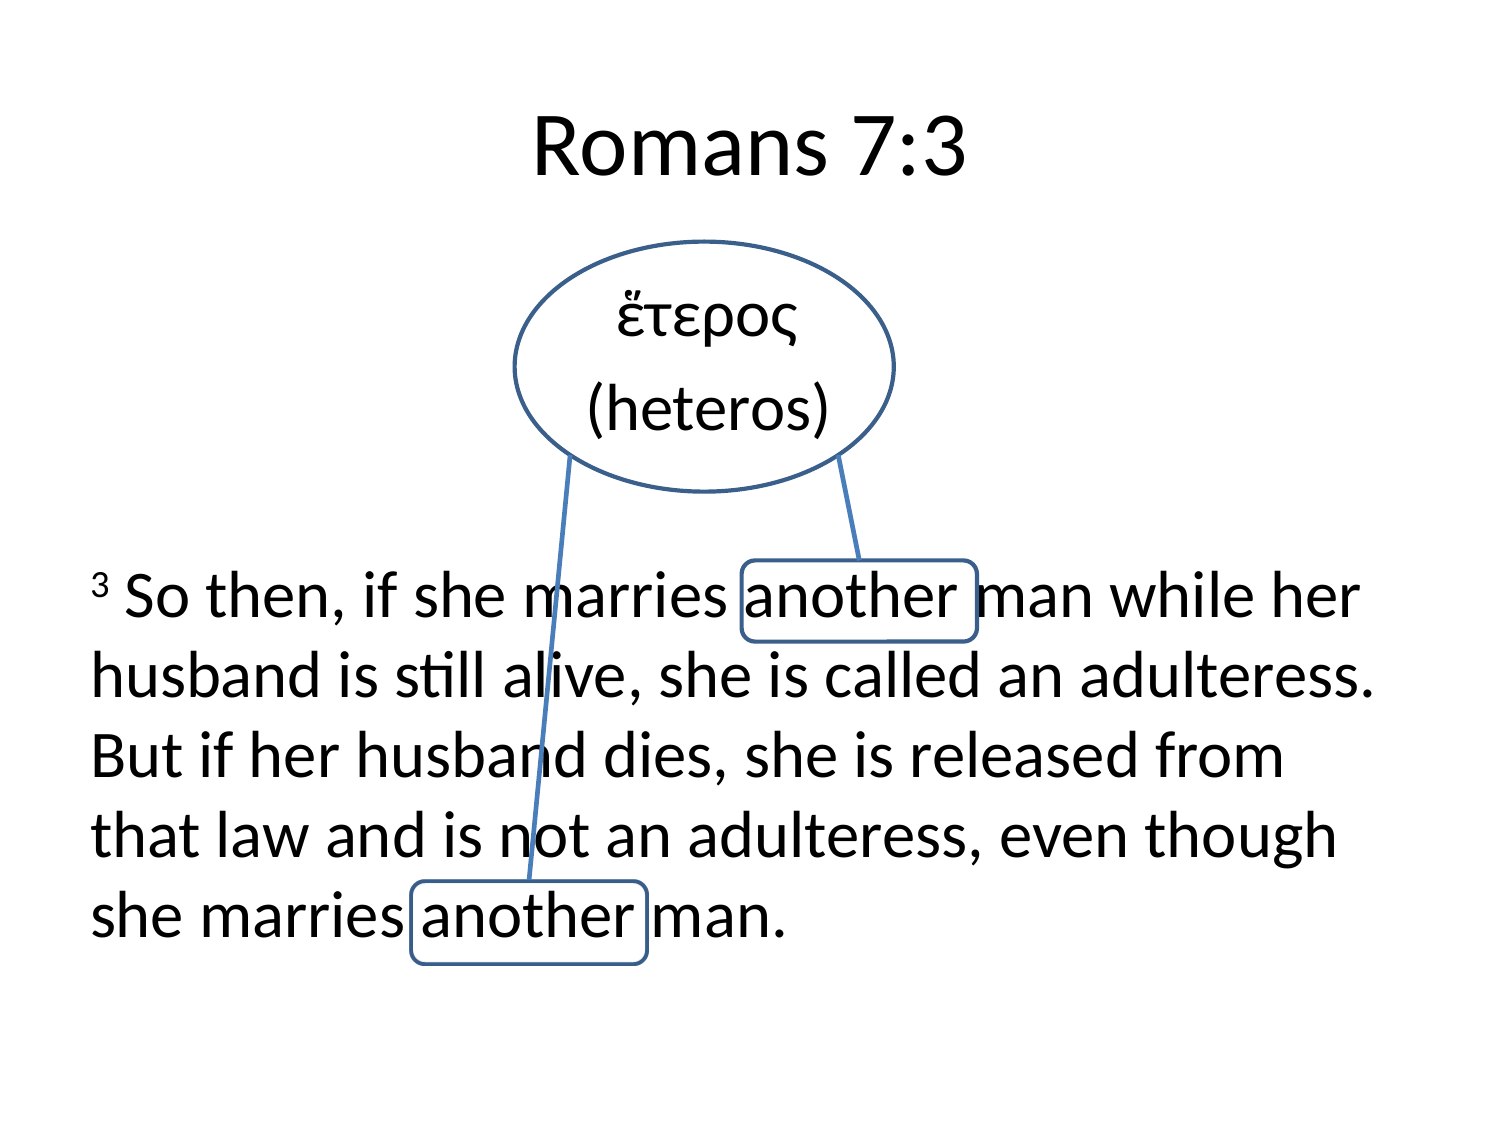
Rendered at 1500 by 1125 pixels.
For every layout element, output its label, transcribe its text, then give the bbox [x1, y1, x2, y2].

text_box [512, 239, 896, 494]
picture [409, 879, 649, 967]
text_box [837, 454, 860, 561]
text_box [739, 558, 980, 644]
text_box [528, 454, 571, 881]
list ἕτερος (heteros) 3 So then, if she marries another man while her husband is still alive, she is called an adulteress. But if her husband dies, she is released from that law and is not an adulteress, even though she marries another man. [75, 262, 1425, 1005]
title Romans 7:3 [75, 45, 1425, 233]
